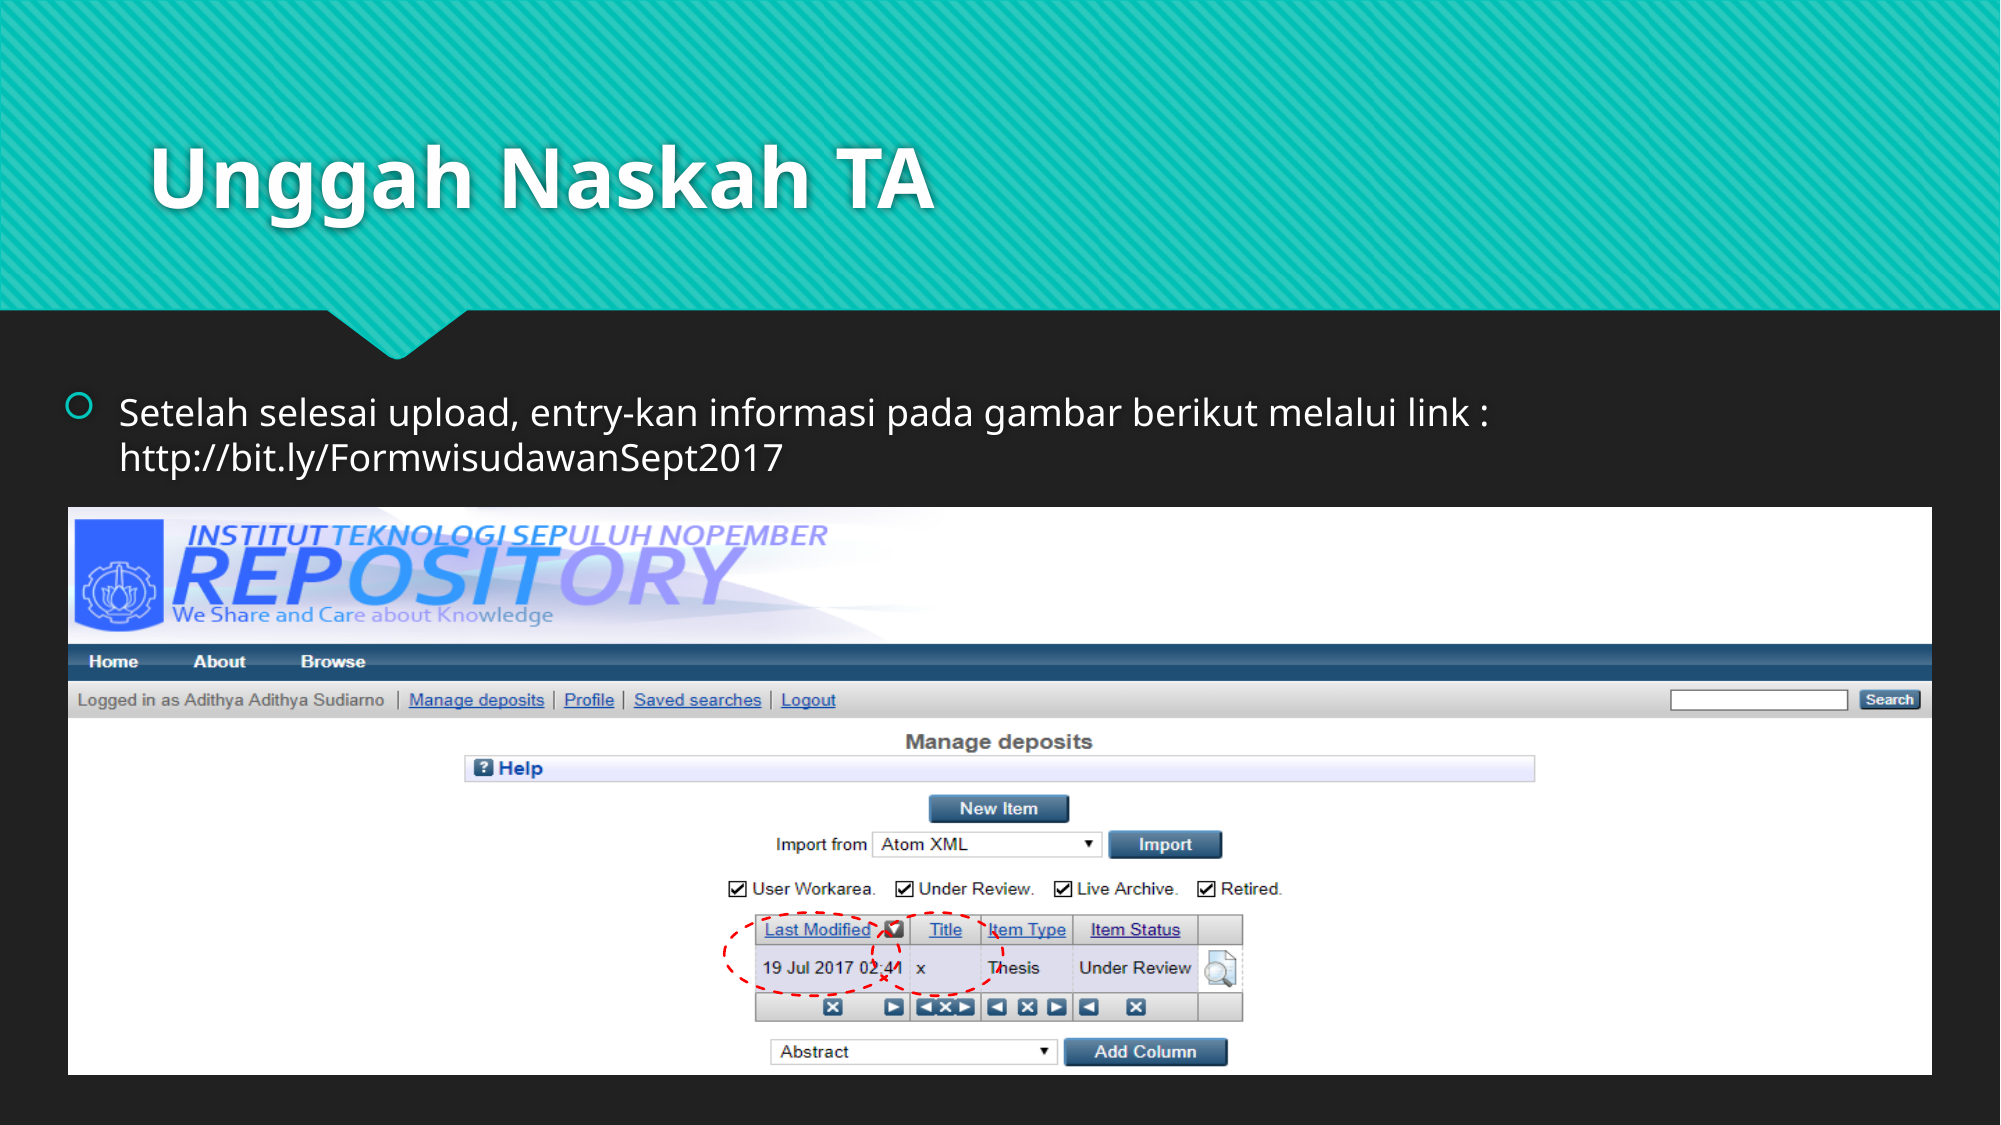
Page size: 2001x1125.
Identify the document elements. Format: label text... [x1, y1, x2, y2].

list Setelah selesai upload, entry-kan informasi pada gambar berikut melalui link : http://bit.ly/FormwisudawanSept2017 [47, 380, 1972, 978]
title Unggah Naskah TA [132, 73, 1868, 233]
picture [68, 507, 1932, 1075]
